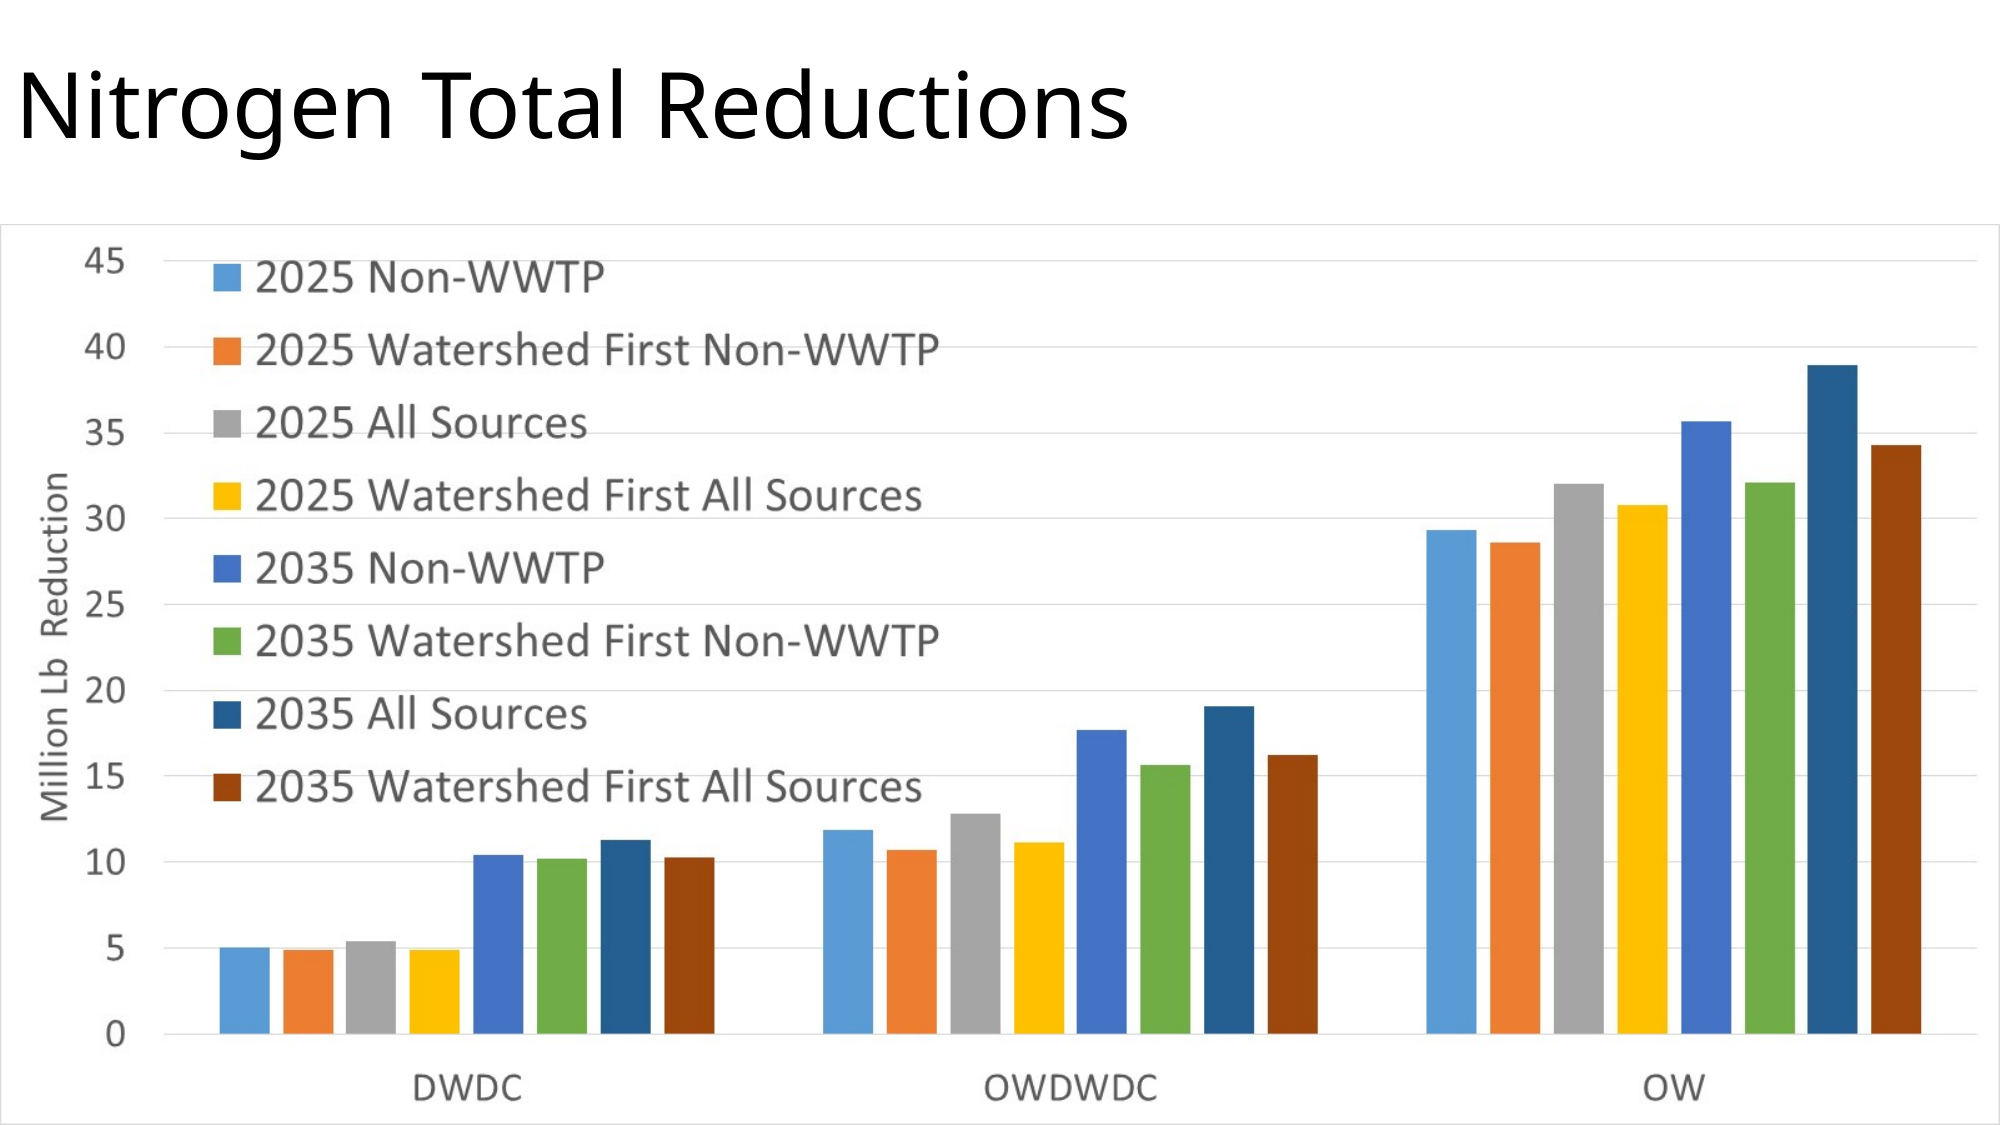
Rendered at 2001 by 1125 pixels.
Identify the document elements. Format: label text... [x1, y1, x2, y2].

title Nitrogen Total Reductions [0, 0, 1725, 218]
picture [0, 224, 2000, 1125]
